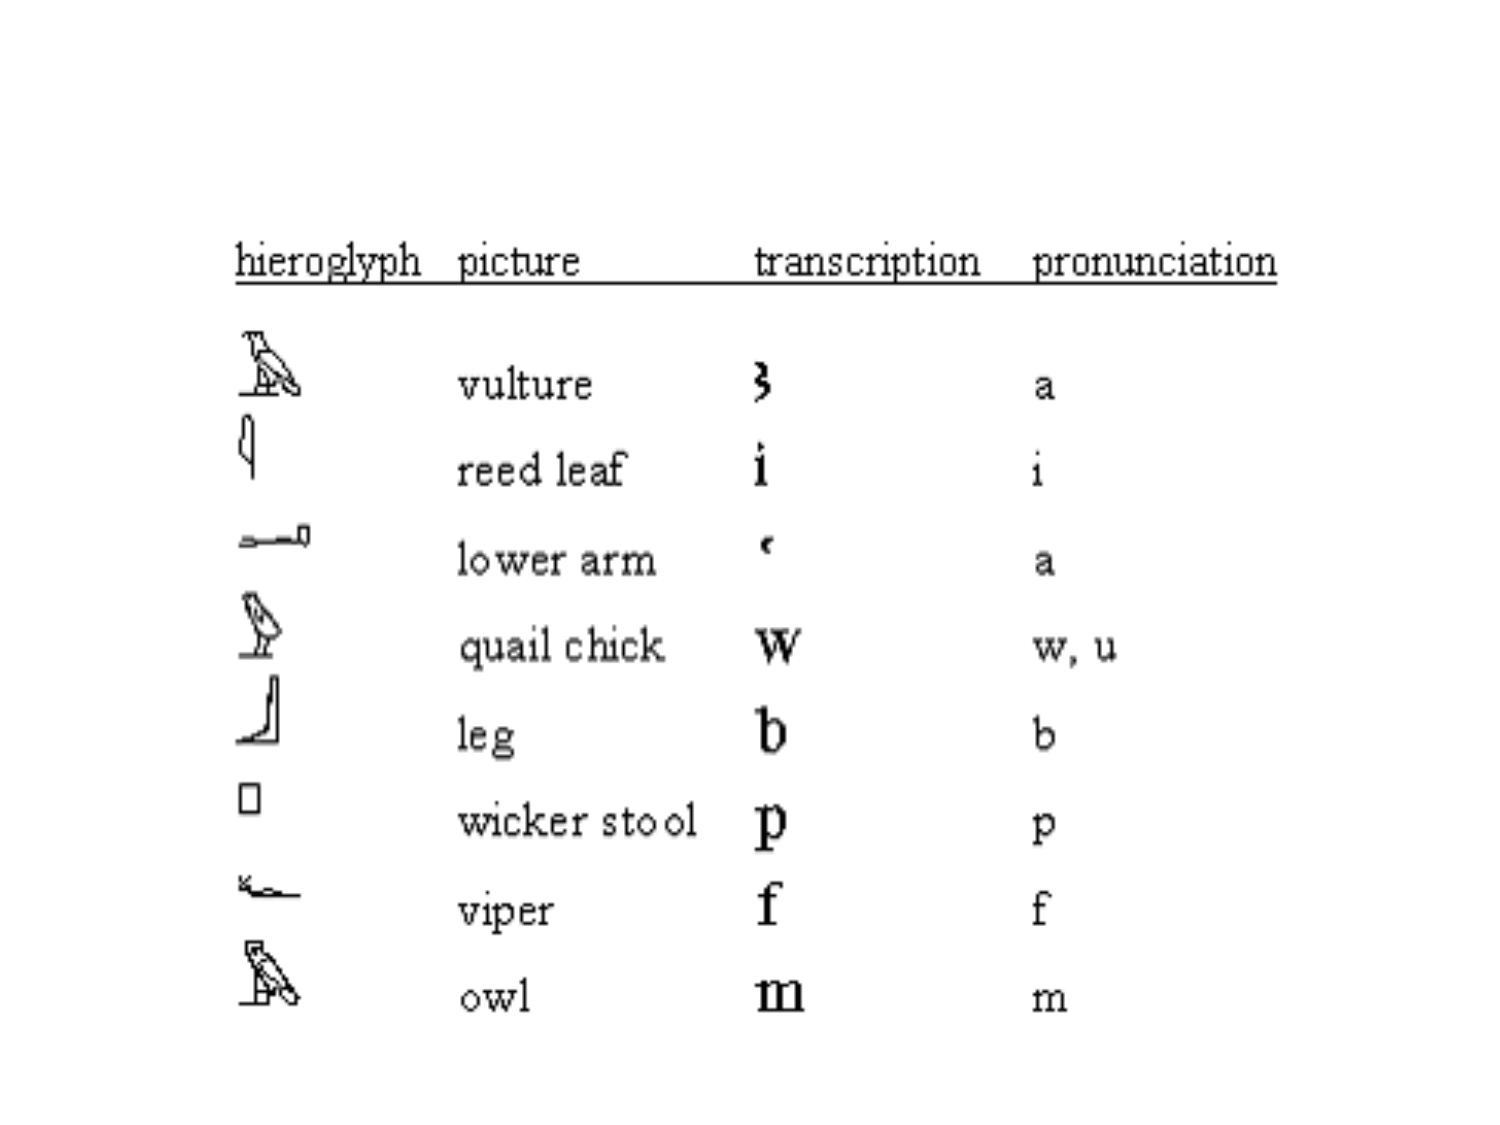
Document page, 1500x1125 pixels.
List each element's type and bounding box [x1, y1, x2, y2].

picture [212, 224, 1306, 1059]
